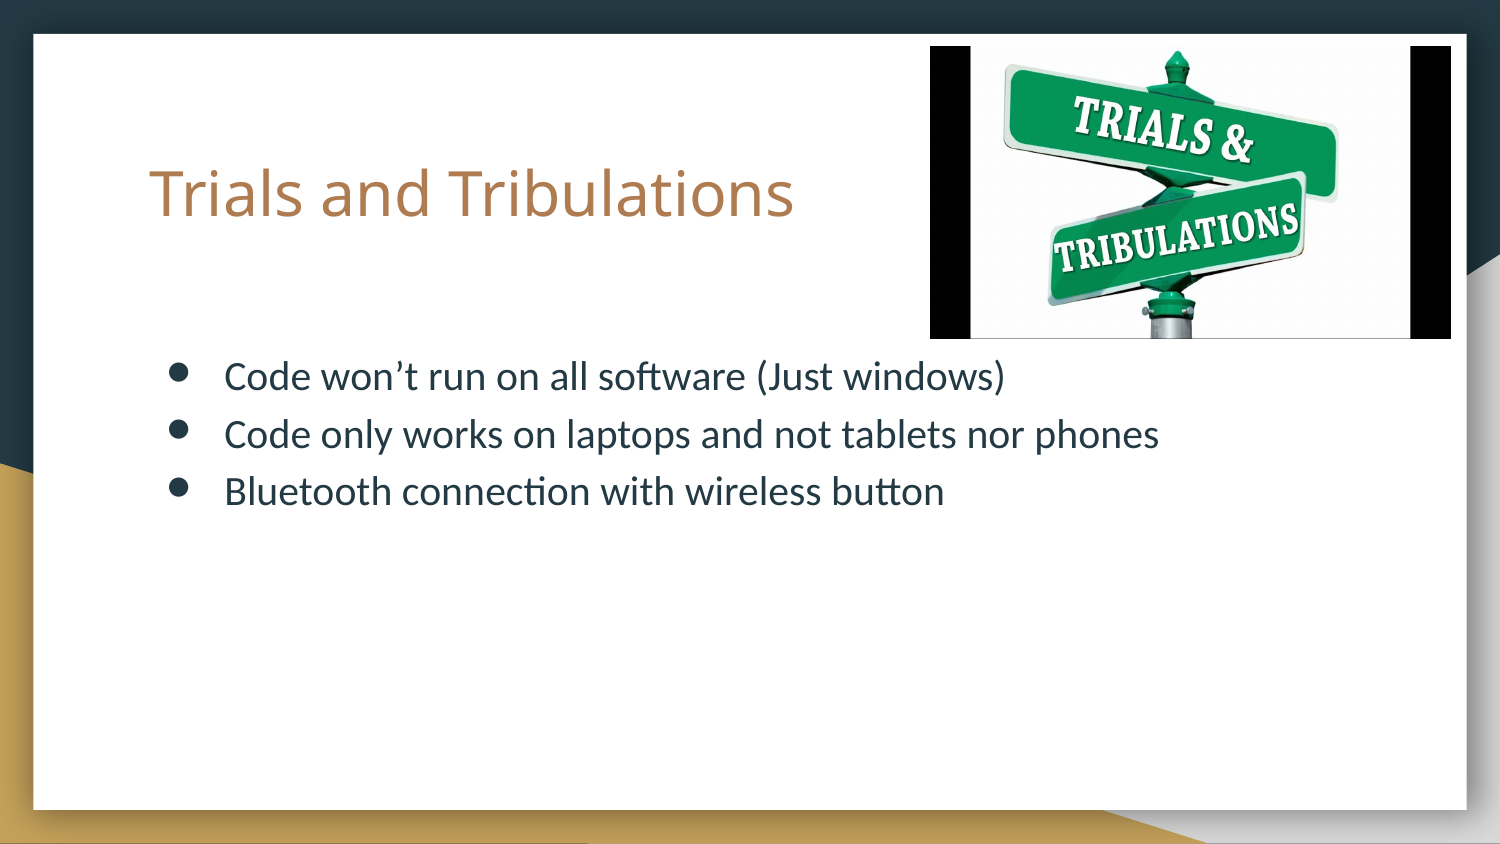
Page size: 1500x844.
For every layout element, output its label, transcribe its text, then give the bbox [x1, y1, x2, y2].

list Code won’t run on all software (Just windows) Code only works on laptops and not tablets nor phones Bluetooth connection with wireless button [134, 326, 1366, 729]
title Trials and Tribulations [134, 138, 925, 296]
picture [930, 45, 1451, 340]
